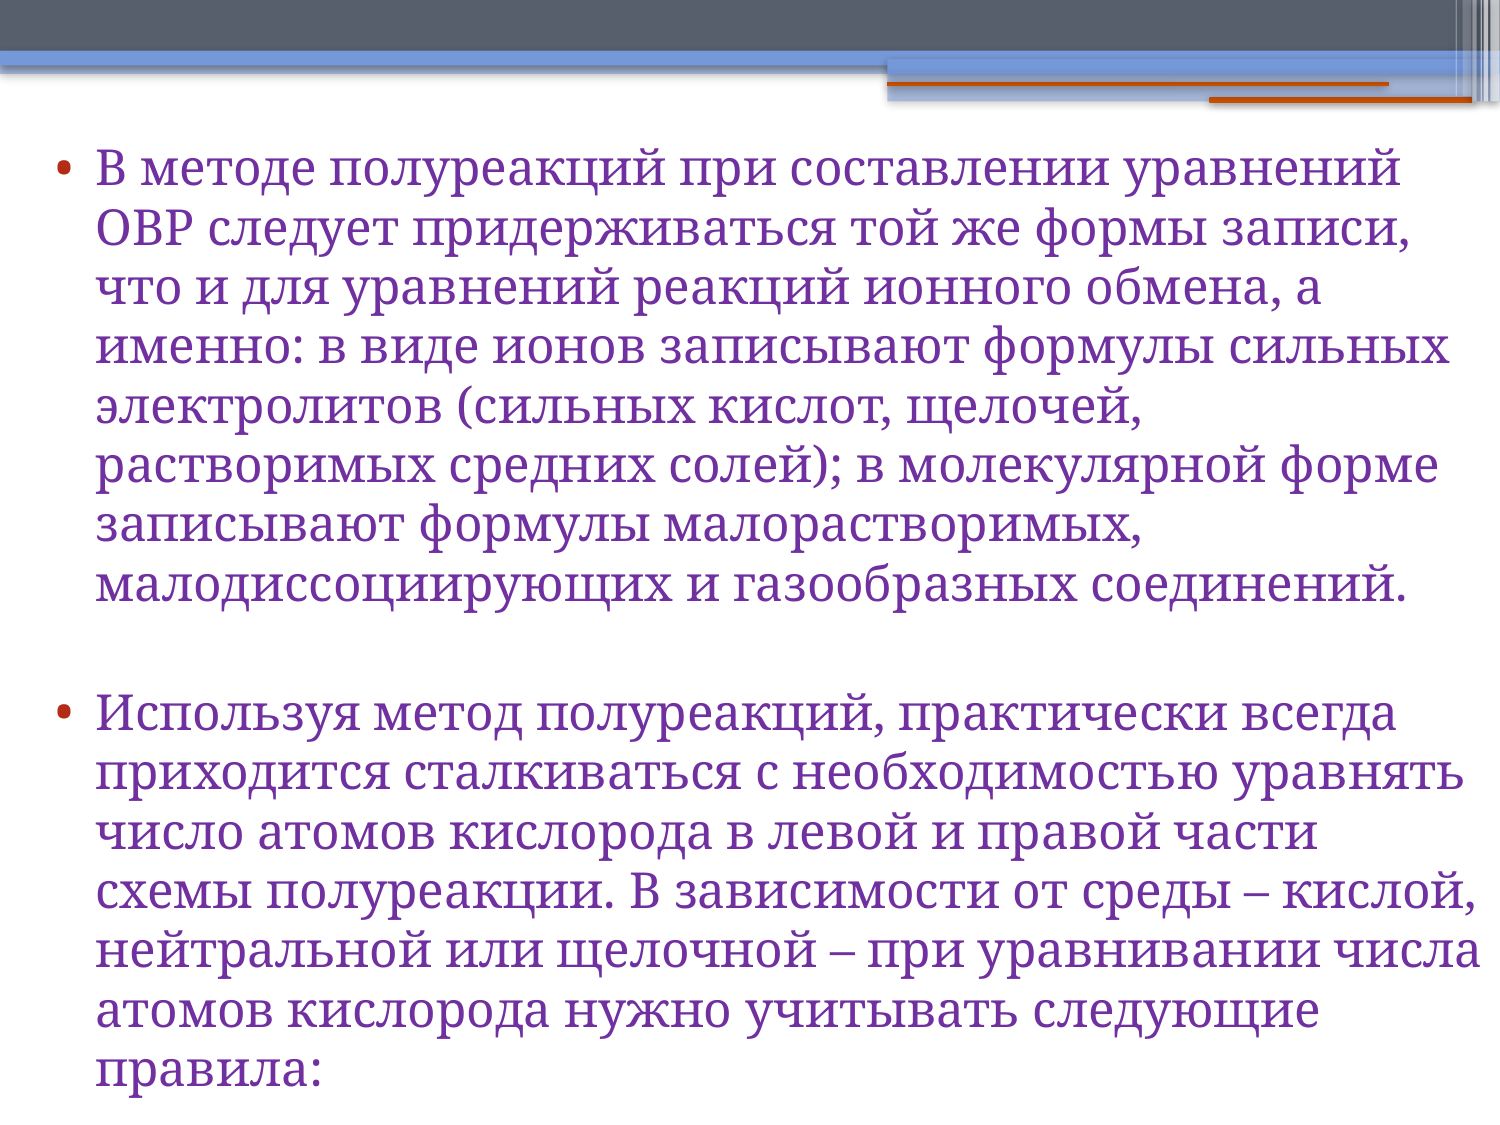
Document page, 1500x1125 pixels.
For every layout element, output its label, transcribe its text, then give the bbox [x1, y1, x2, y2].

text_box В методе полуреакций при составлении уравнений ОВР следует придерживаться той же формы записи, что и для уравнений реакций ионного обмена, а именно: в виде ионов записывают формулы сильных электролитов (сильных кислот, щелочей, растворимых средних солей); в молекулярной форме записывают формулы малорастворимых, малодиссоциирующих и газообразных соединений. Используя метод полуреакций, практически всегда приходится сталкиваться с необходимостью уравнять число атомов кислорода в левой и правой части схемы полуреакции. В зависимости от среды – кислой, нейтральной или щелочной – при уравнивании числа атомов кислорода нужно учитывать следующие правила: [23, 128, 1500, 1125]
